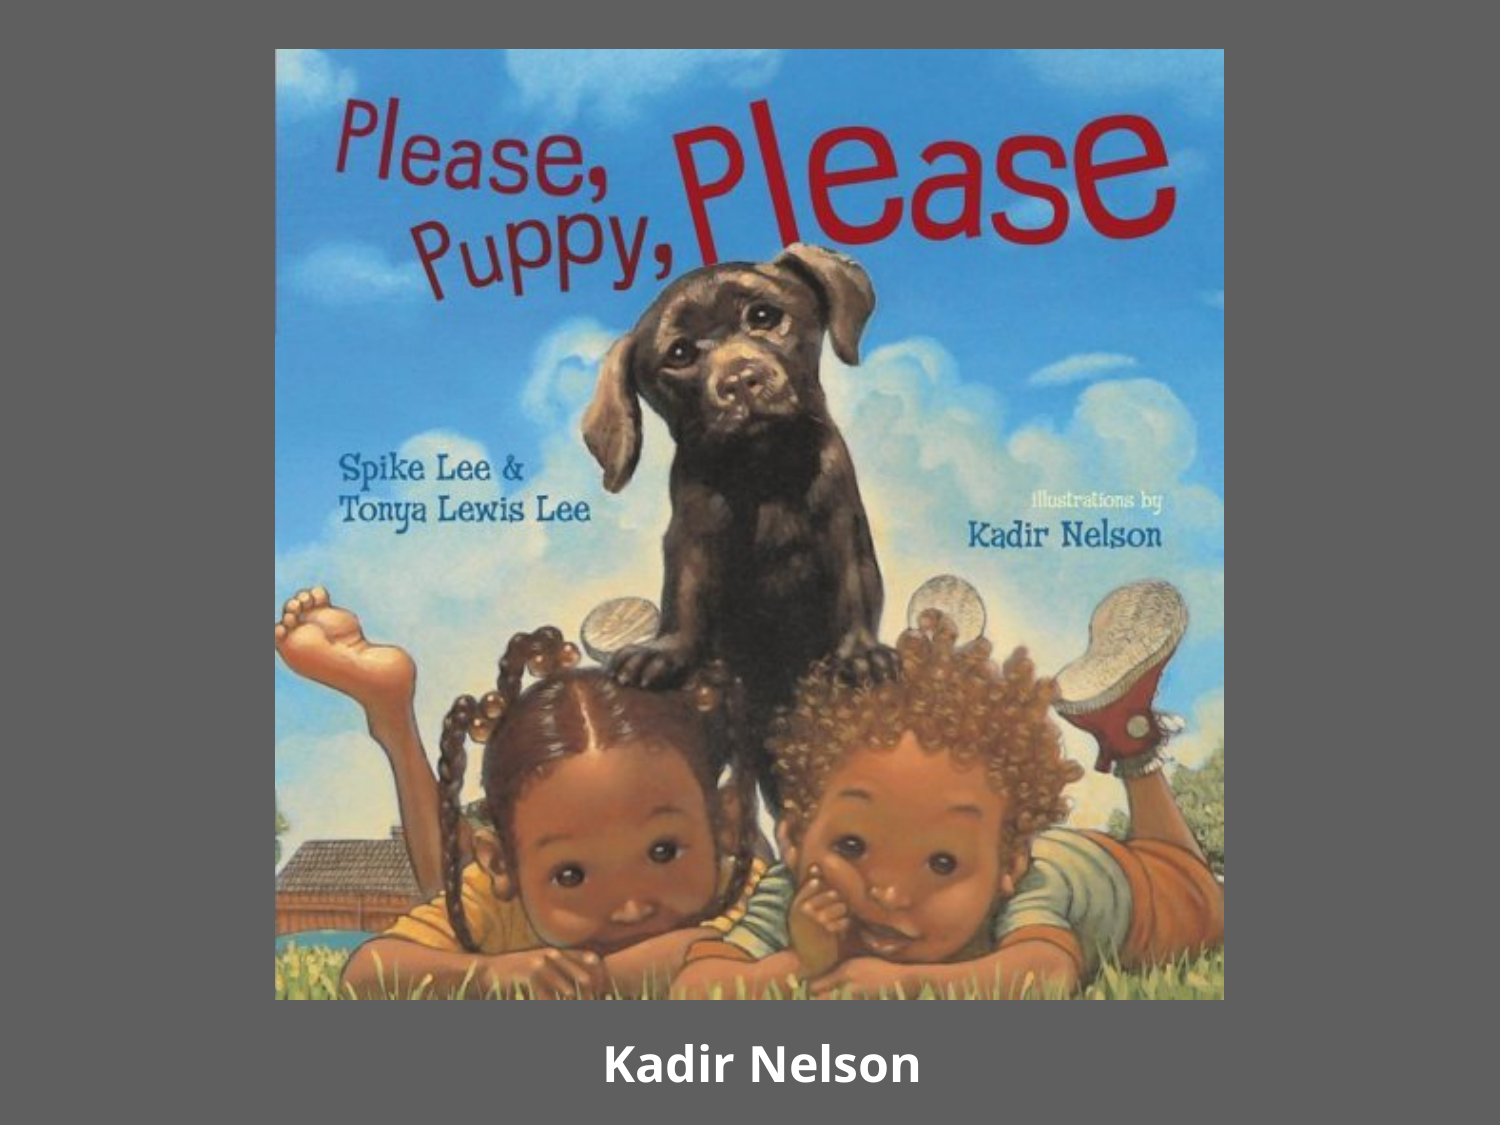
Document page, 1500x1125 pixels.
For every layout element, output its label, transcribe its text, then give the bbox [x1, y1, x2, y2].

picture [274, 49, 1224, 1001]
text_box Kadir Nelson [499, 1024, 1025, 1100]
